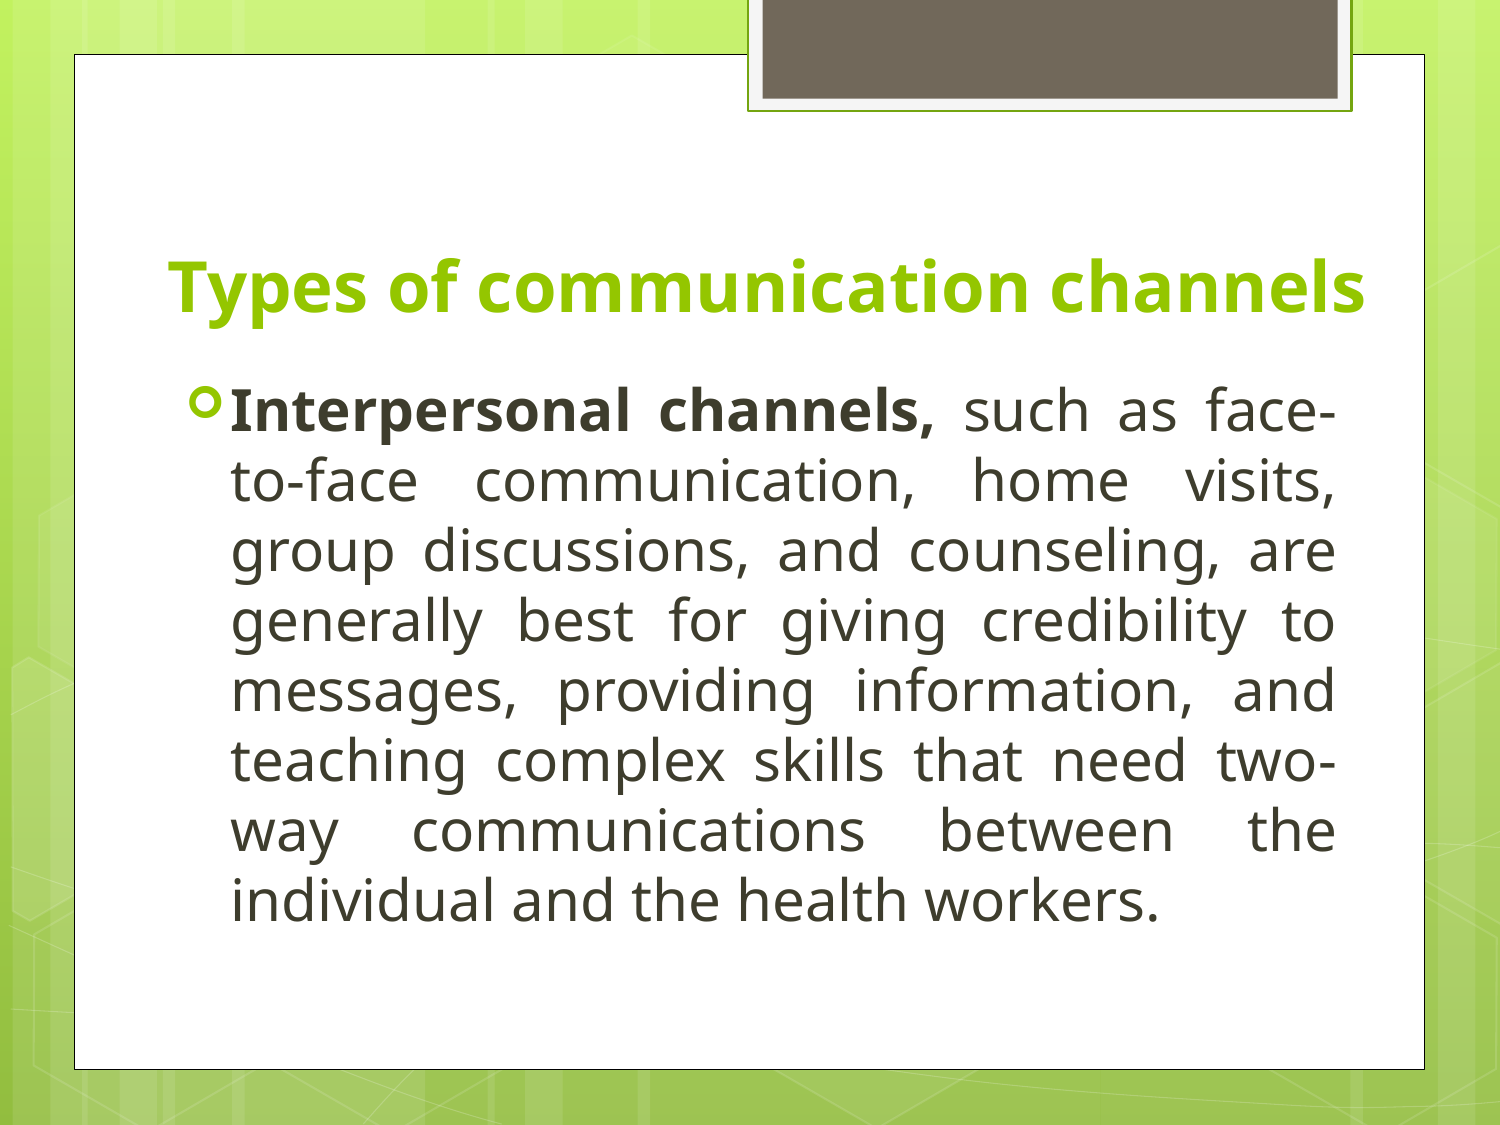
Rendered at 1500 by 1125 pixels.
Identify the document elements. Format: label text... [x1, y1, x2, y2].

list Interpersonal channels, such as face-to-face communication, home visits, group discussions, and counseling, are generally best for giving credibility to messages, providing information, and teaching complex skills that need two-way communications between the individual and the health workers. [159, 365, 1353, 1122]
title Types of communication channels [135, 231, 1465, 420]
